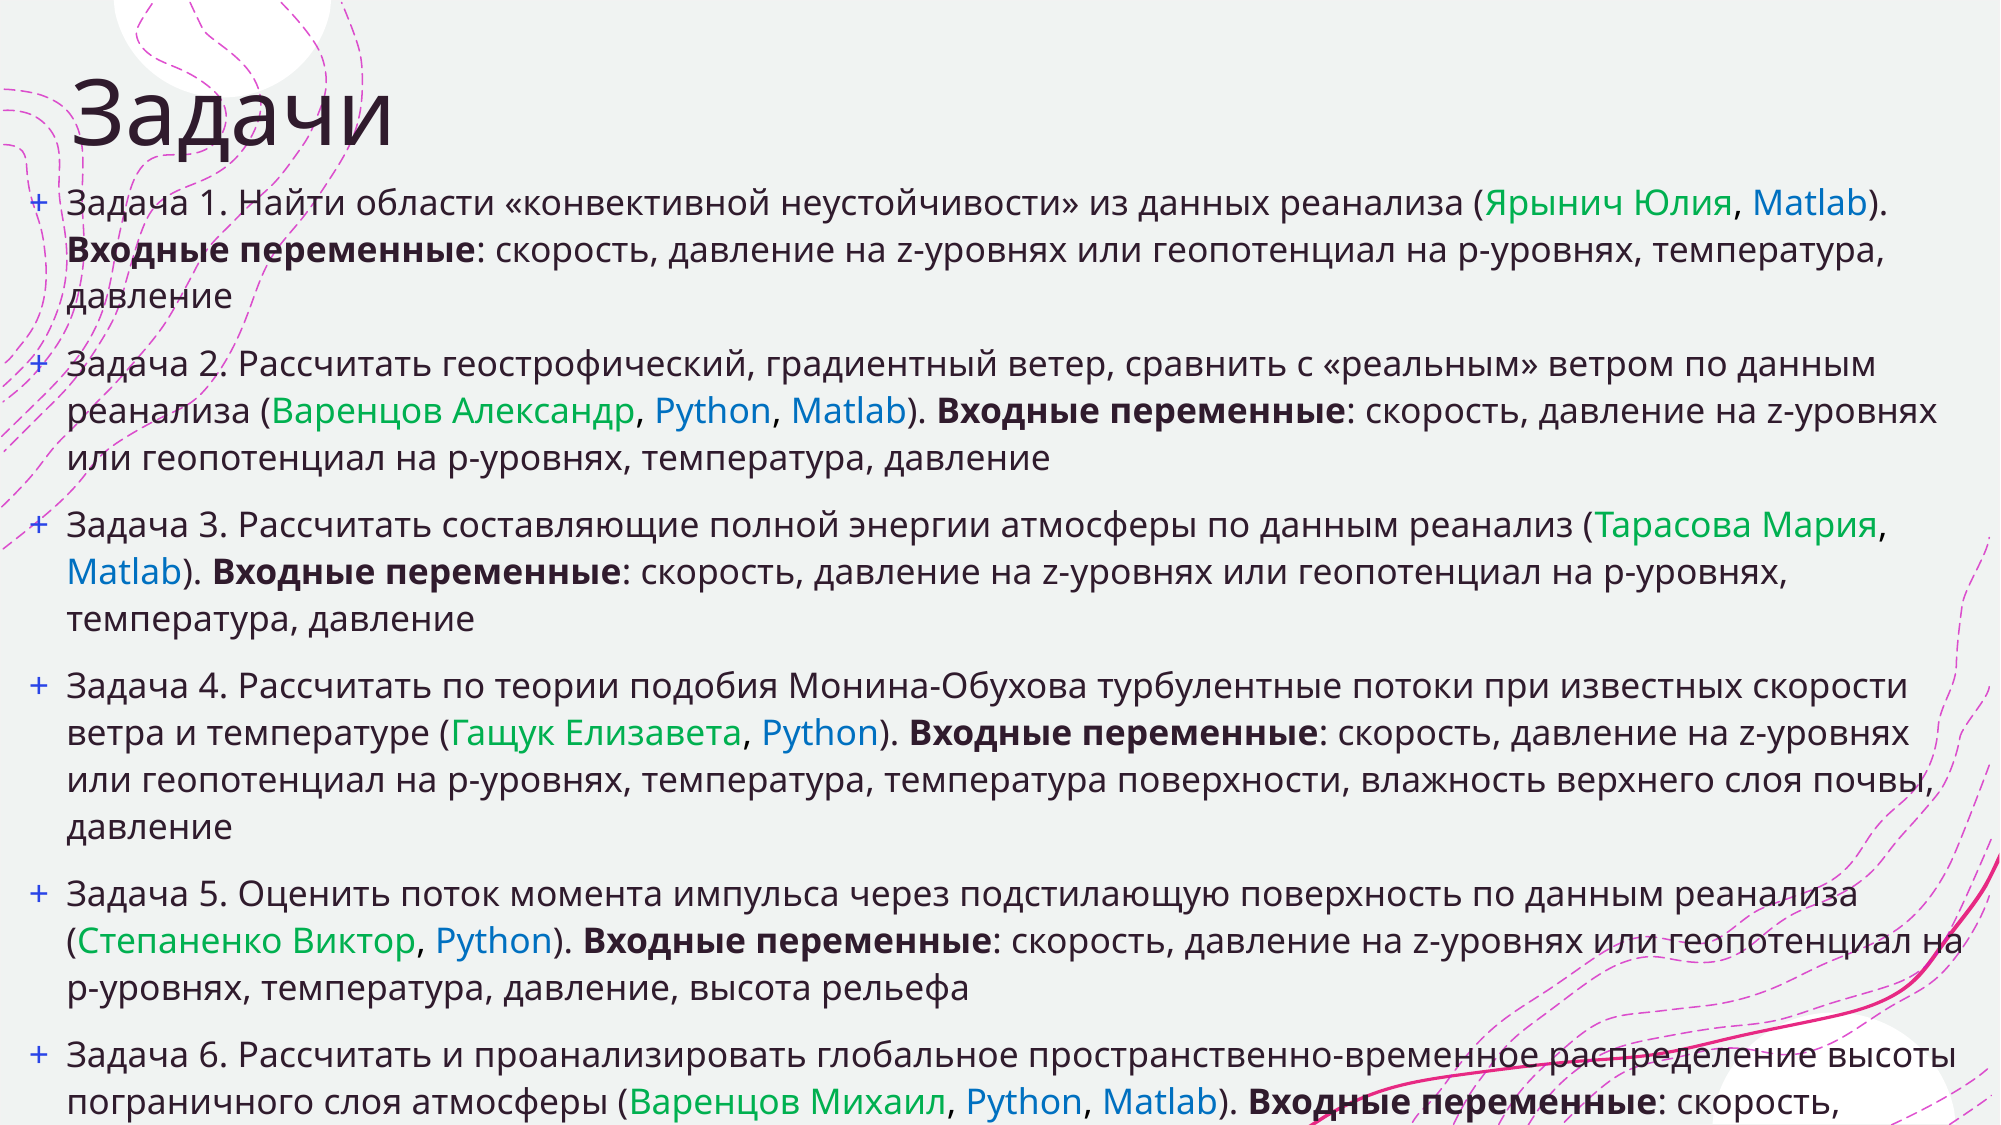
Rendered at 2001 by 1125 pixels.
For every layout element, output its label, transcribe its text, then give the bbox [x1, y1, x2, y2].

list Задача 1. Найти области «конвективной неустойчивости» из данных реанализа (Ярынич Юлия, Matlab). Входные переменные: скорость, давление на z-уровнях или геопотенциал на p-уровнях, температура, давление Задача 2. Рассчитать геострофический, градиентный ветер, сравнить с «реальным» ветром по данным реанализа (Варенцов Александр, Python, Matlab). Входные переменные: скорость, давление на z-уровнях или геопотенциал на p-уровнях, температура, давление Задача 3. Рассчитать составляющие полной энергии атмосферы по данным реанализ (Тарасова Мария, Matlab). Входные переменные: скорость, давление на z-уровнях или геопотенциал на p-уровнях, температура, давление Задача 4. Рассчитать по теории подобия Монина-Обухова турбулентные потоки при известных скорости ветра и температуре (Гащук Елизавета, Python). Входные переменные: скорость, давление на z-уровнях или геопотенциал на p-уровнях, температура, температура поверхности, влажность верхнего слоя почвы, давление Задача 5. Оценить поток момента импульса через подстилающую поверхность по данным реанализа (Степаненко Виктор, Python). Входные переменные: скорость, давление на z-уровнях или геопотенциал на p-уровнях, температура, давление, высота рельефа Задача 6. Рассчитать и проанализировать глобальное пространственно-временное распределение высоты пограничного слоя атмосферы (Варенцов Михаил, Python, Matlab). Входные переменные: скорость, давление на z-уровнях или геопотенциал на p-уровнях, температура, давление [13, 168, 2000, 1076]
title Задачи [56, 0, 1782, 168]
